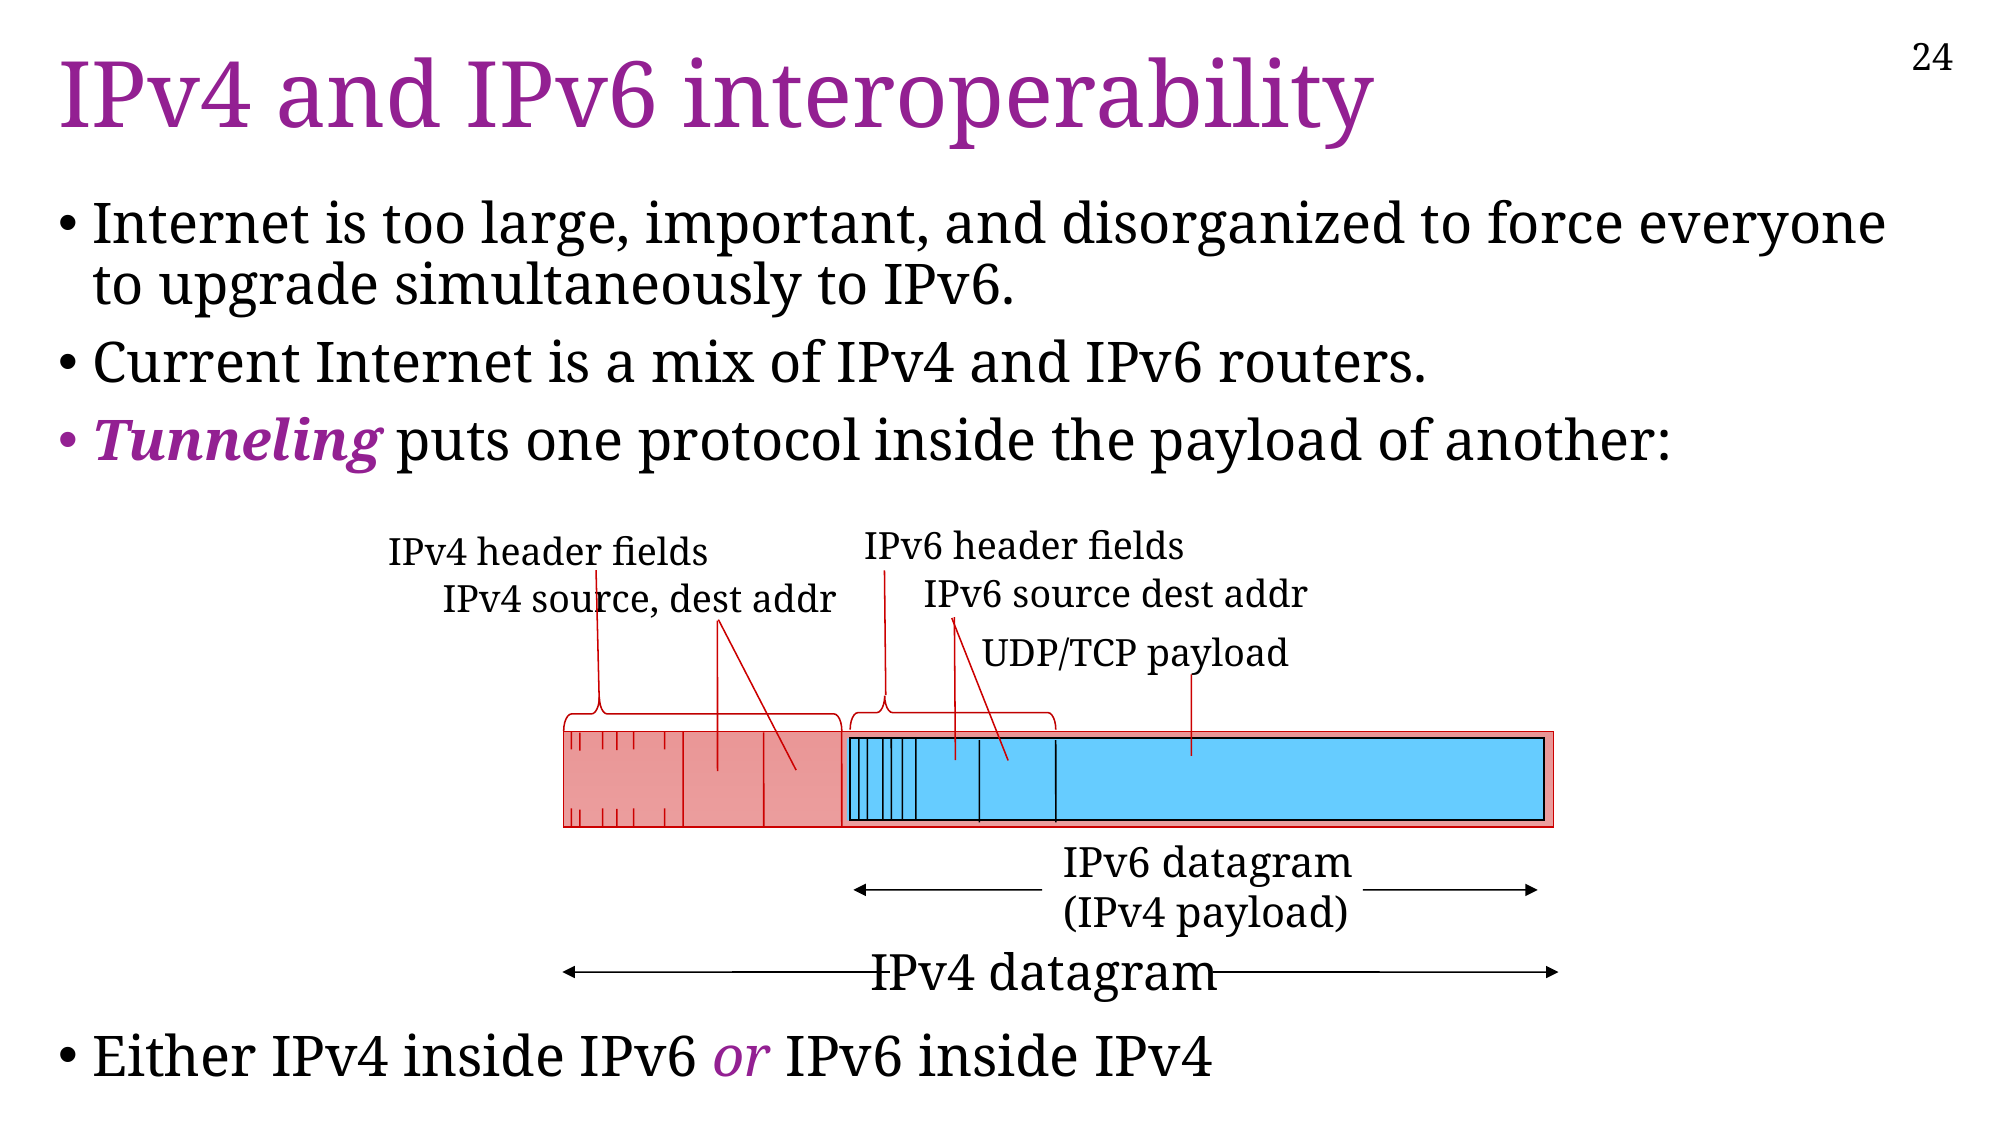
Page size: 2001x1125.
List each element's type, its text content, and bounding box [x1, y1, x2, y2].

title IPv4 and IPv6 interoperability [43, 25, 1953, 171]
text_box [400, 520, 1559, 1010]
list Internet is too large, important, and disorganized to force everyone to upgrade simultaneously to IPv6. Current Internet is a mix of IPv4 and IPv6 routers. Tunneling puts one protocol inside the payload of another: Either IPv4 inside IPv6 or IPv6 inside IPv4 [43, 188, 1953, 1106]
